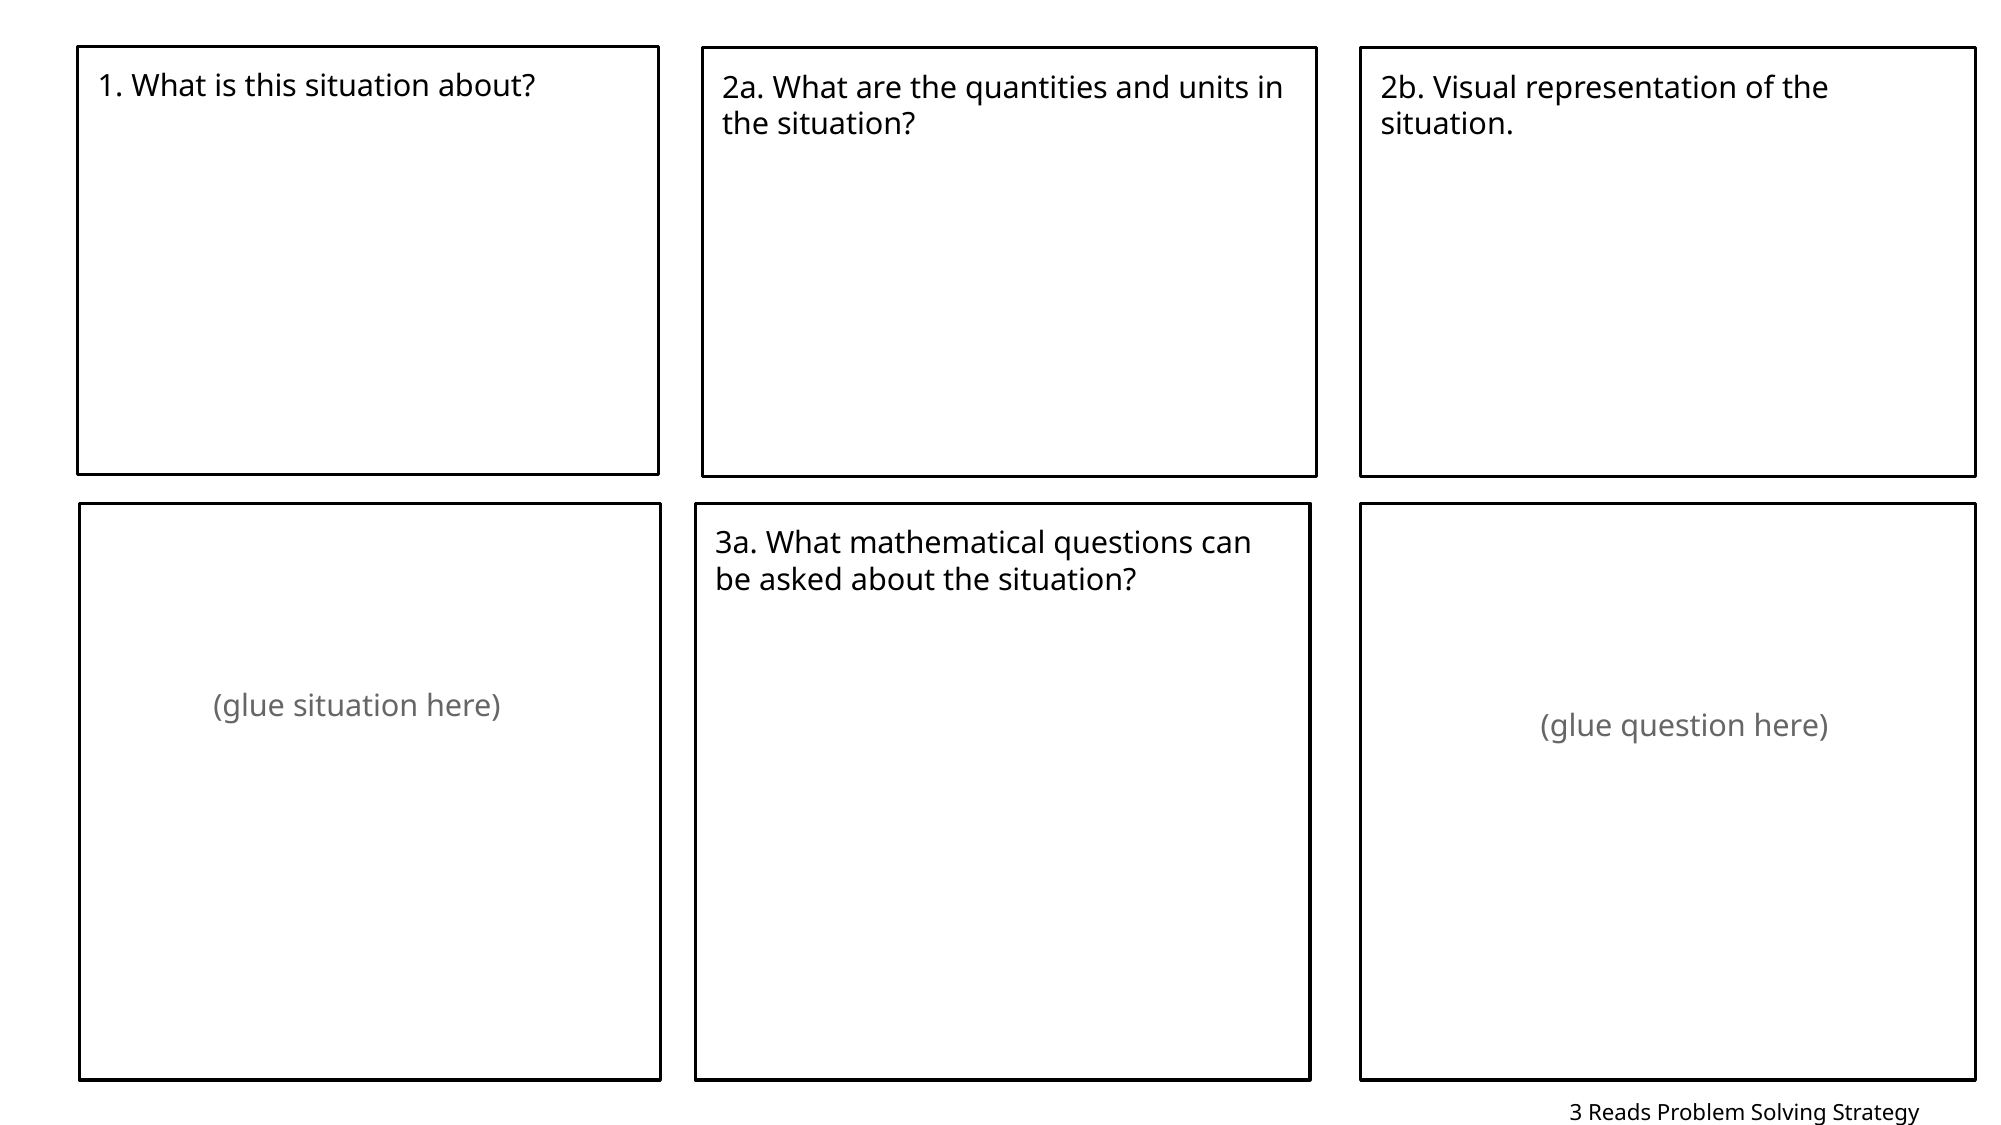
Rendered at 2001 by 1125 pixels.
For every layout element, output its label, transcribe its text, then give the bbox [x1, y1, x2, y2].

text_box 1. What is this situation about? [77, 46, 659, 475]
text_box 3a. What mathematical questions can be asked about the situation? [695, 503, 1310, 1080]
text_box (glue question here) [1360, 503, 1976, 1080]
text_box 2b. Visual representation of the situation. [1360, 47, 1976, 477]
text_box 2a. What are the quantities and units in the situation? [702, 47, 1317, 477]
text_box (glue situation here) [79, 503, 661, 1080]
text_box 3 Reads Problem Solving Strategy [1549, 1079, 2000, 1117]
